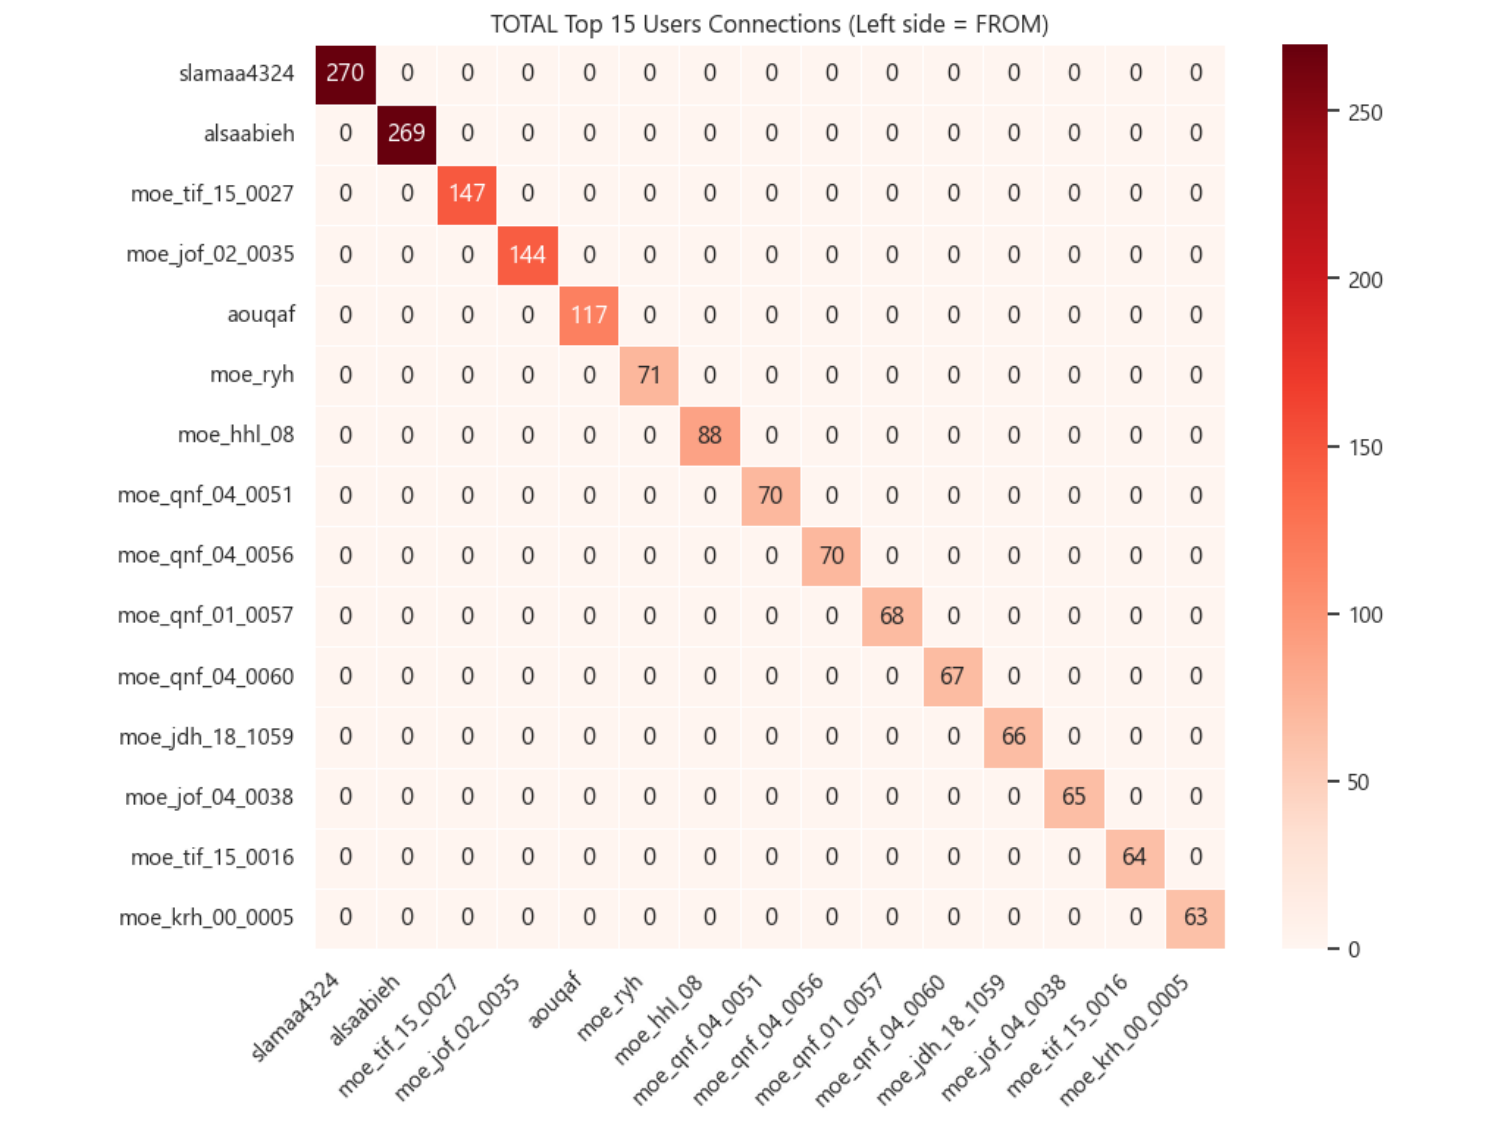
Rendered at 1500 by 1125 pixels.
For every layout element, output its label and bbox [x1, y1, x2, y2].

picture [103, 0, 1397, 1125]
